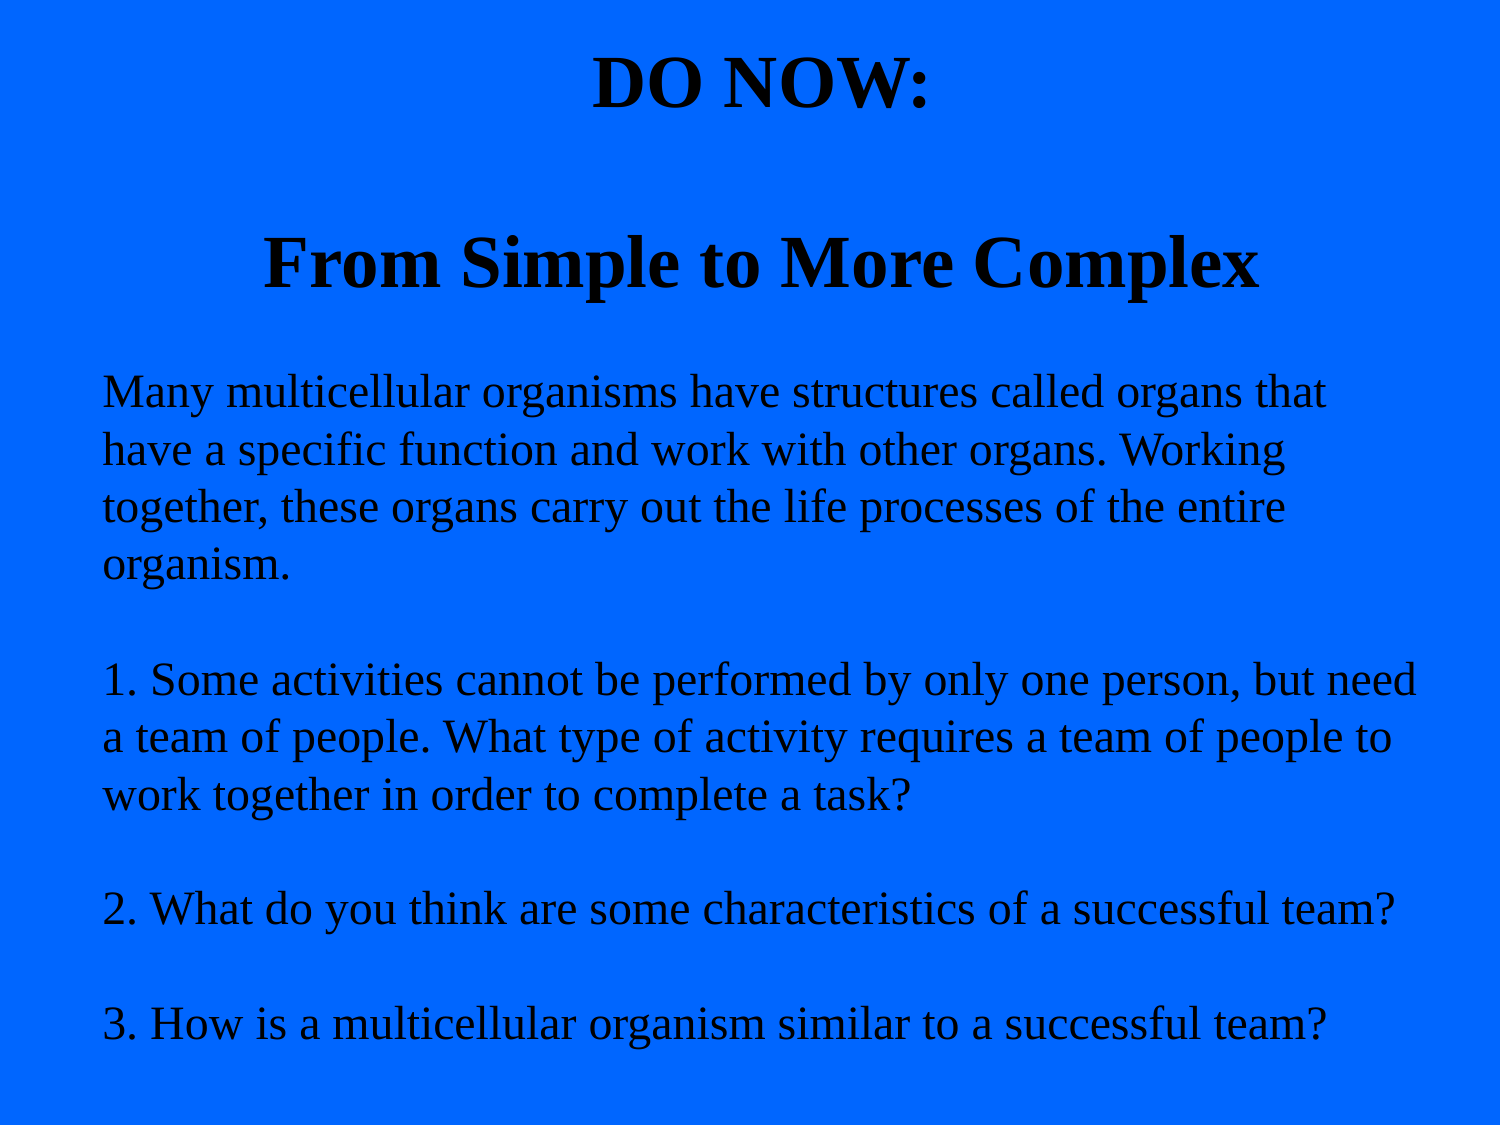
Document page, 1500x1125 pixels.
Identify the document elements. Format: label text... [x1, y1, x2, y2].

text_box DO NOW: From Simple to More Complex Many multicellular organisms have structures called organs that have a specific function and work with other organs. Working together, these organs carry out the life processes of the entire organism. 1. Some activities cannot be performed by only one person, but need a team of people. What type of activity requires a team of people to work together in order to complete a task? 2. What do you think are some characteristics of a successful team? 3. How is a multicellular organism similar to a successful team? [87, 24, 1438, 1057]
